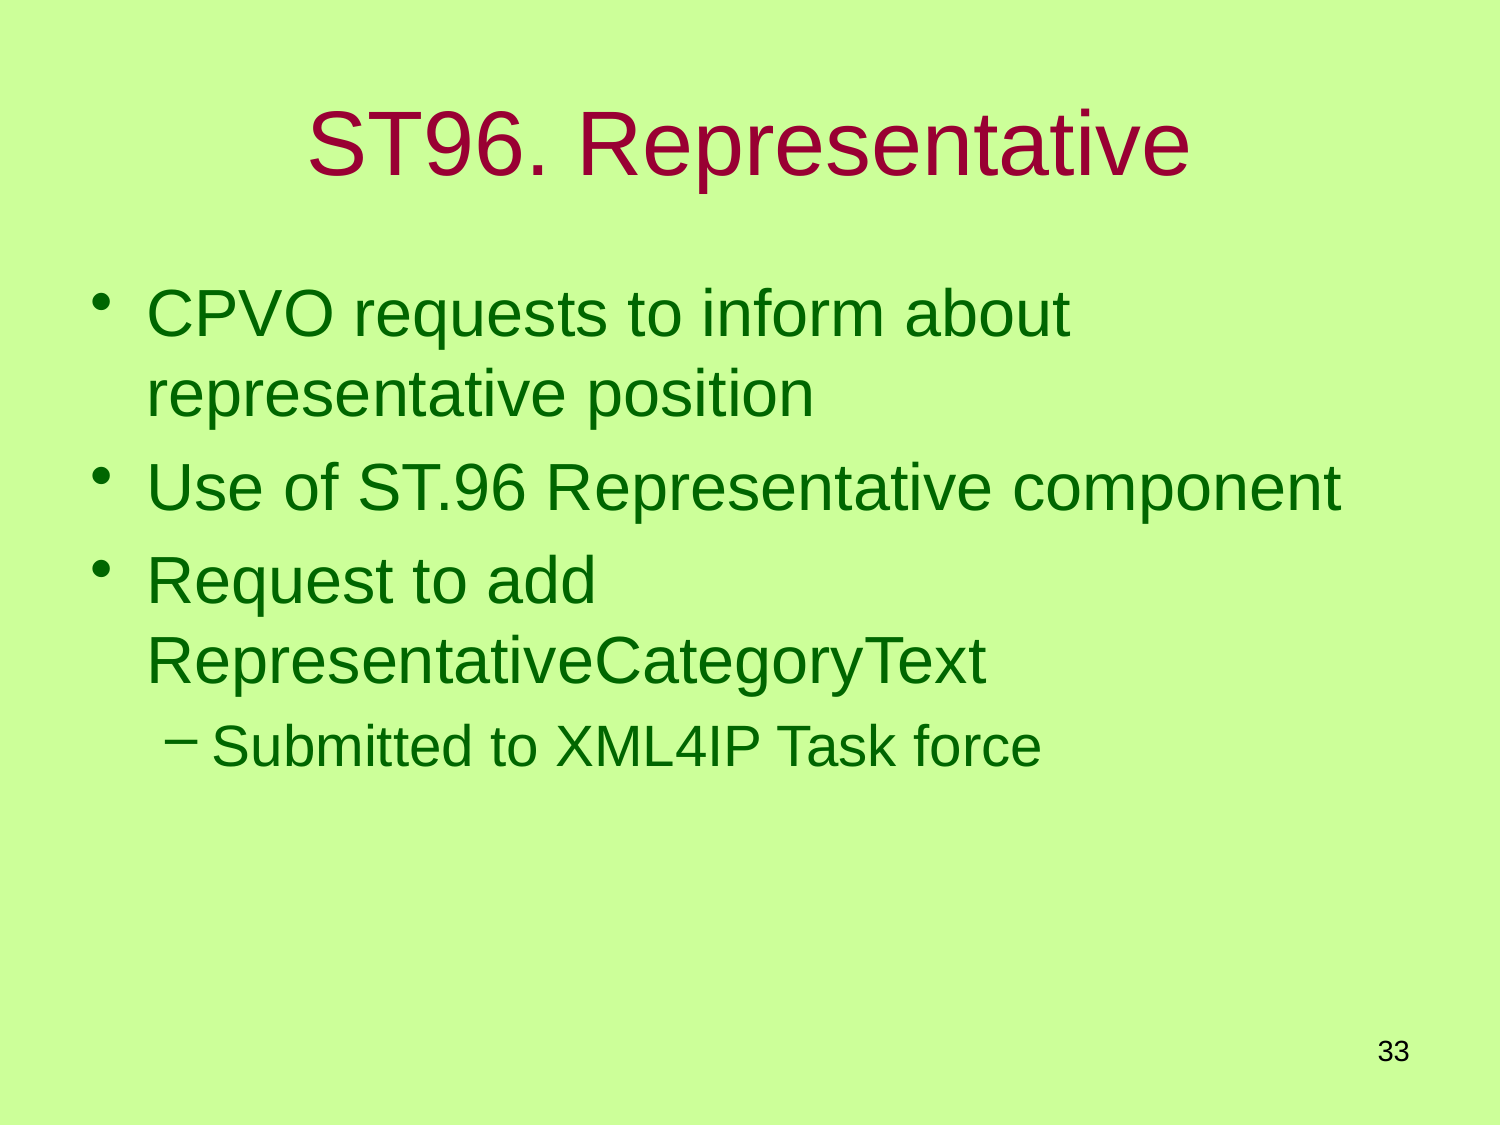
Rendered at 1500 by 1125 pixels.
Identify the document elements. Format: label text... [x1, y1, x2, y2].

slide_number 33 [1074, 1024, 1425, 1103]
list CPVO requests to inform about representative position Use of ST.96 Representative component Request to add RepresentativeCategoryText Submitted to XML4IP Task force [75, 262, 1425, 1005]
title ST96. Representative [75, 45, 1425, 233]
